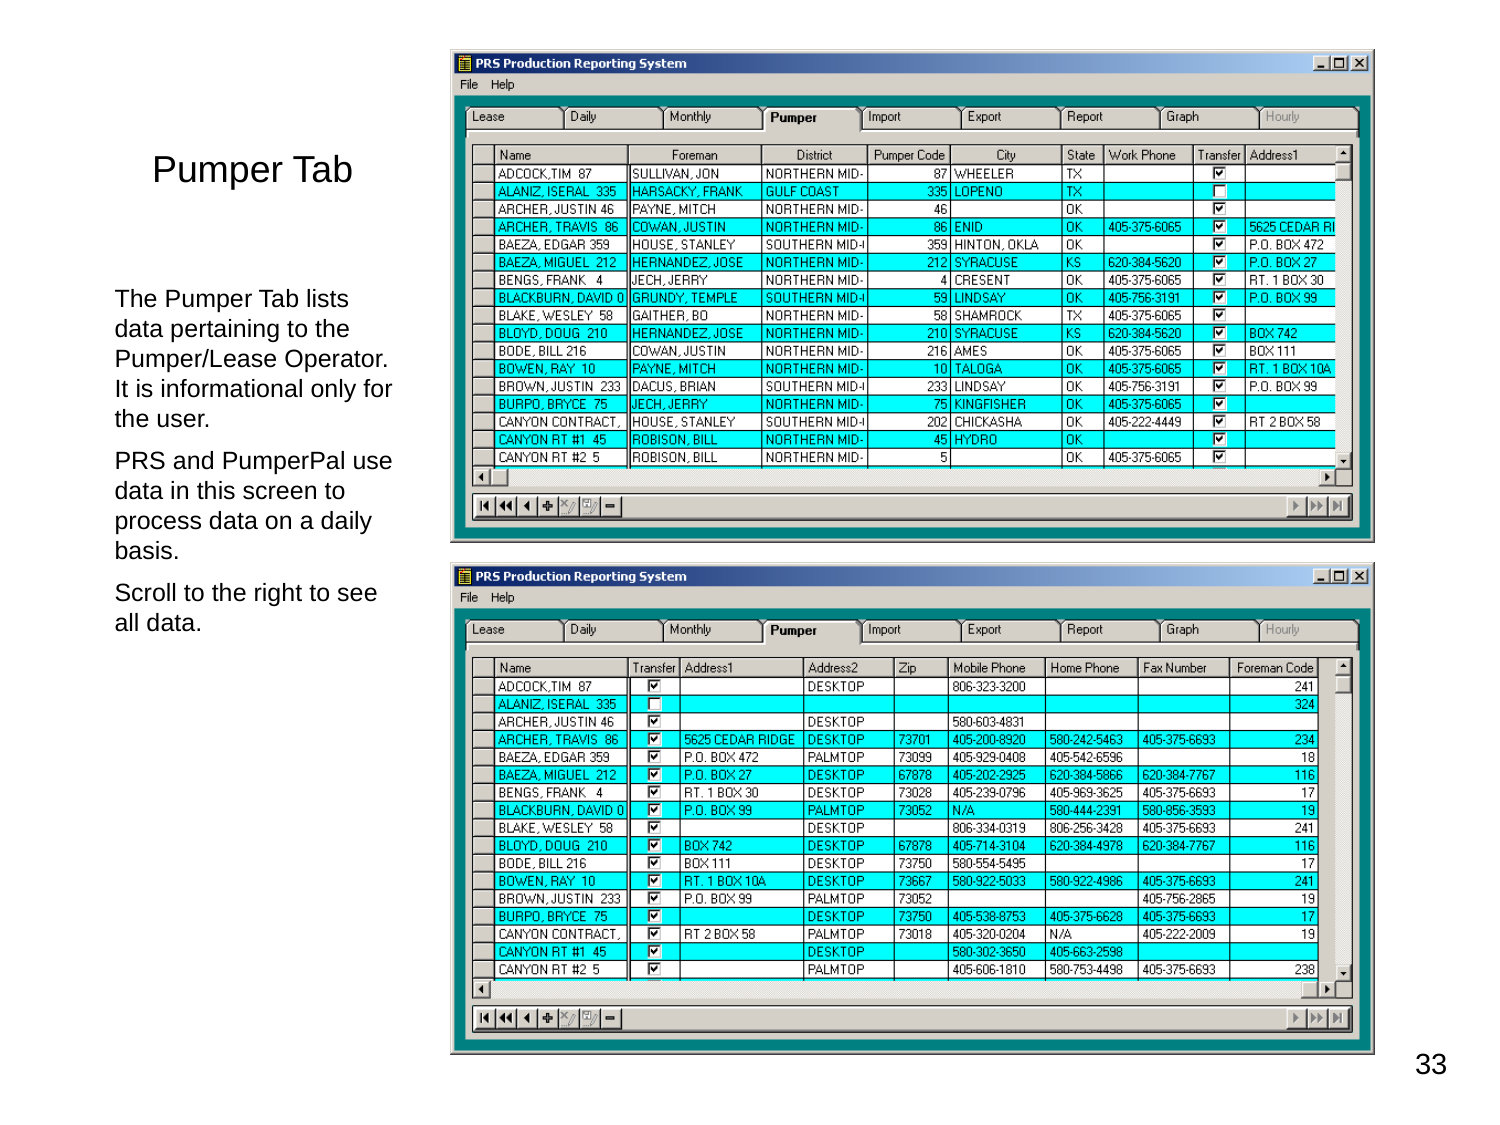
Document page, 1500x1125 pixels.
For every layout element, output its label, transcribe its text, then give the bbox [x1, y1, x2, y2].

text_box The Pumper Tab lists data pertaining to the Pumper/Lease Operator. It is informational only for the user. PRS and PumperPal use data in this screen to process data on a daily basis. Scroll to the right to see all data. [99, 275, 413, 645]
text_box Pumper Tab [137, 137, 375, 198]
picture [449, 562, 1376, 1055]
picture [449, 49, 1376, 543]
slide_number 33 [1374, 1037, 1463, 1089]
